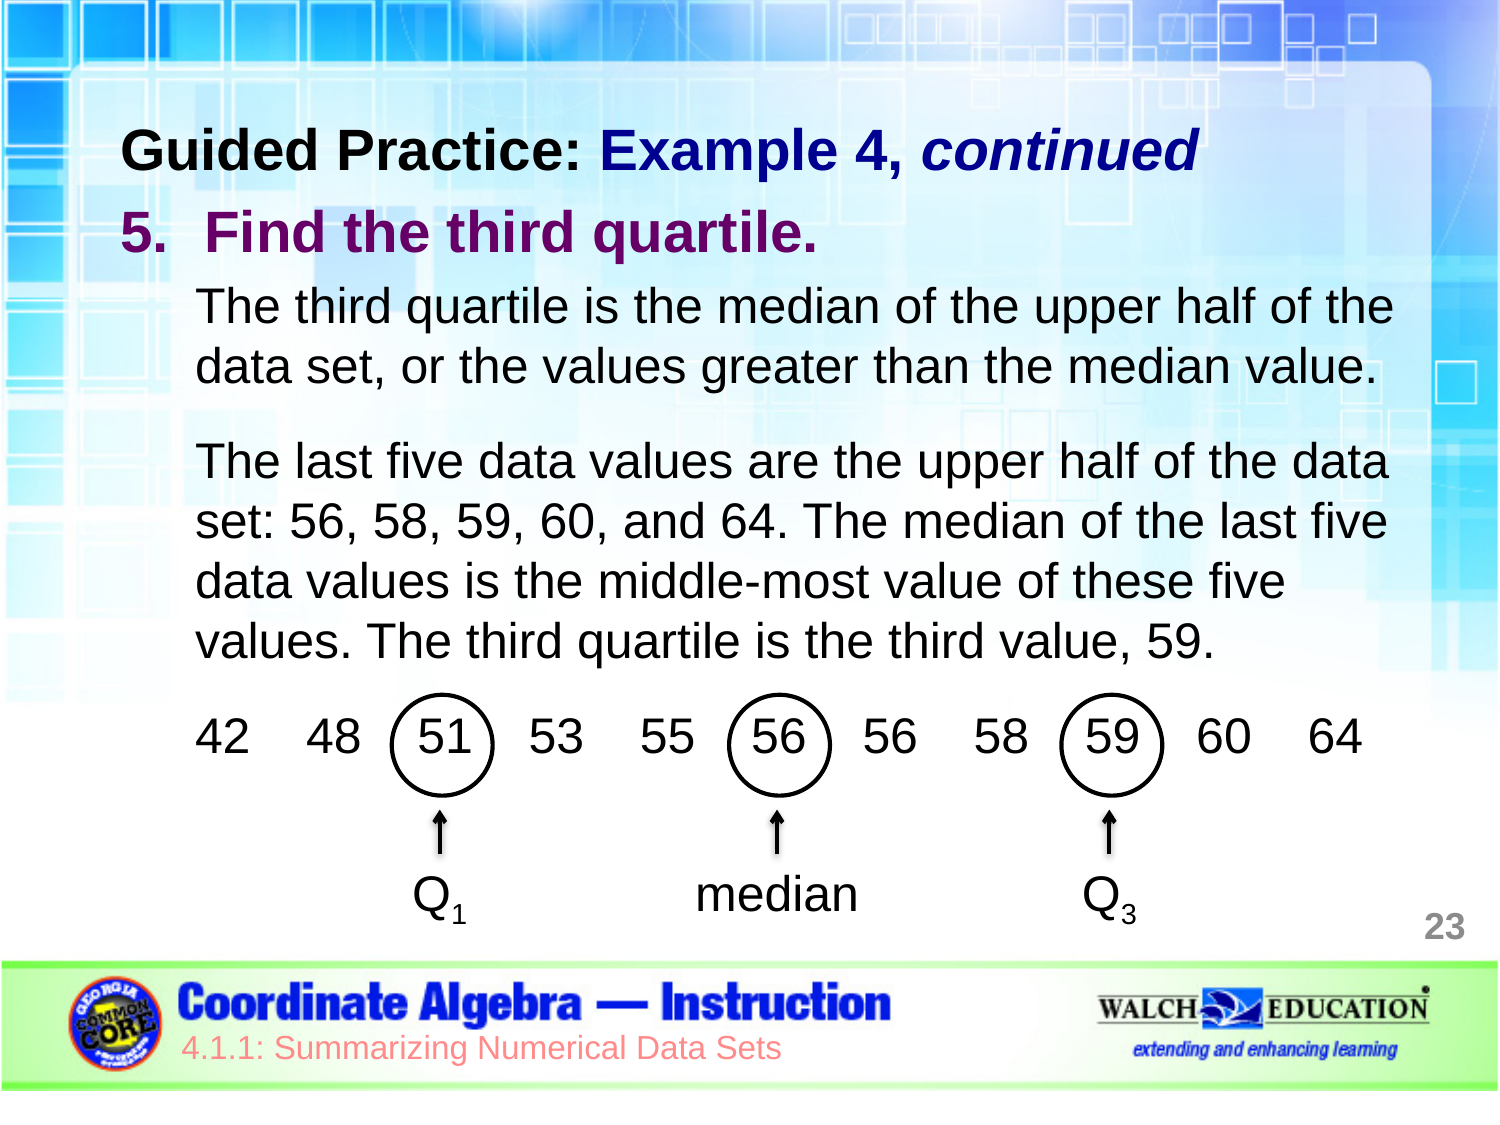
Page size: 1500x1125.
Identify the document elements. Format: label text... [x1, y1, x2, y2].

picture [1, 0, 1500, 1091]
text_box Q1 [298, 854, 582, 938]
slide_number 23 [1361, 901, 1481, 949]
text_box [1059, 692, 1165, 798]
text_box median [635, 854, 919, 929]
footer 4.1.1: Summarizing Numerical Data Sets [166, 1024, 1080, 1069]
subtitle Guided Practice: Example 4, continued Find the third quartile. The third quartile is the median of the upper half of the data set, or the values greater than the median value. The last five data values are the upper half of the data set: 56, 58, 59, 60, and 64. The median of the last five data values is the middle-most value of these five values. The third quartile is the third value, 59. 42 48 51 53 55 56 56 58 59 60 64 [105, 105, 1414, 925]
text_box [726, 692, 833, 798]
text_box [389, 692, 495, 798]
text_box Q3 [968, 854, 1251, 938]
